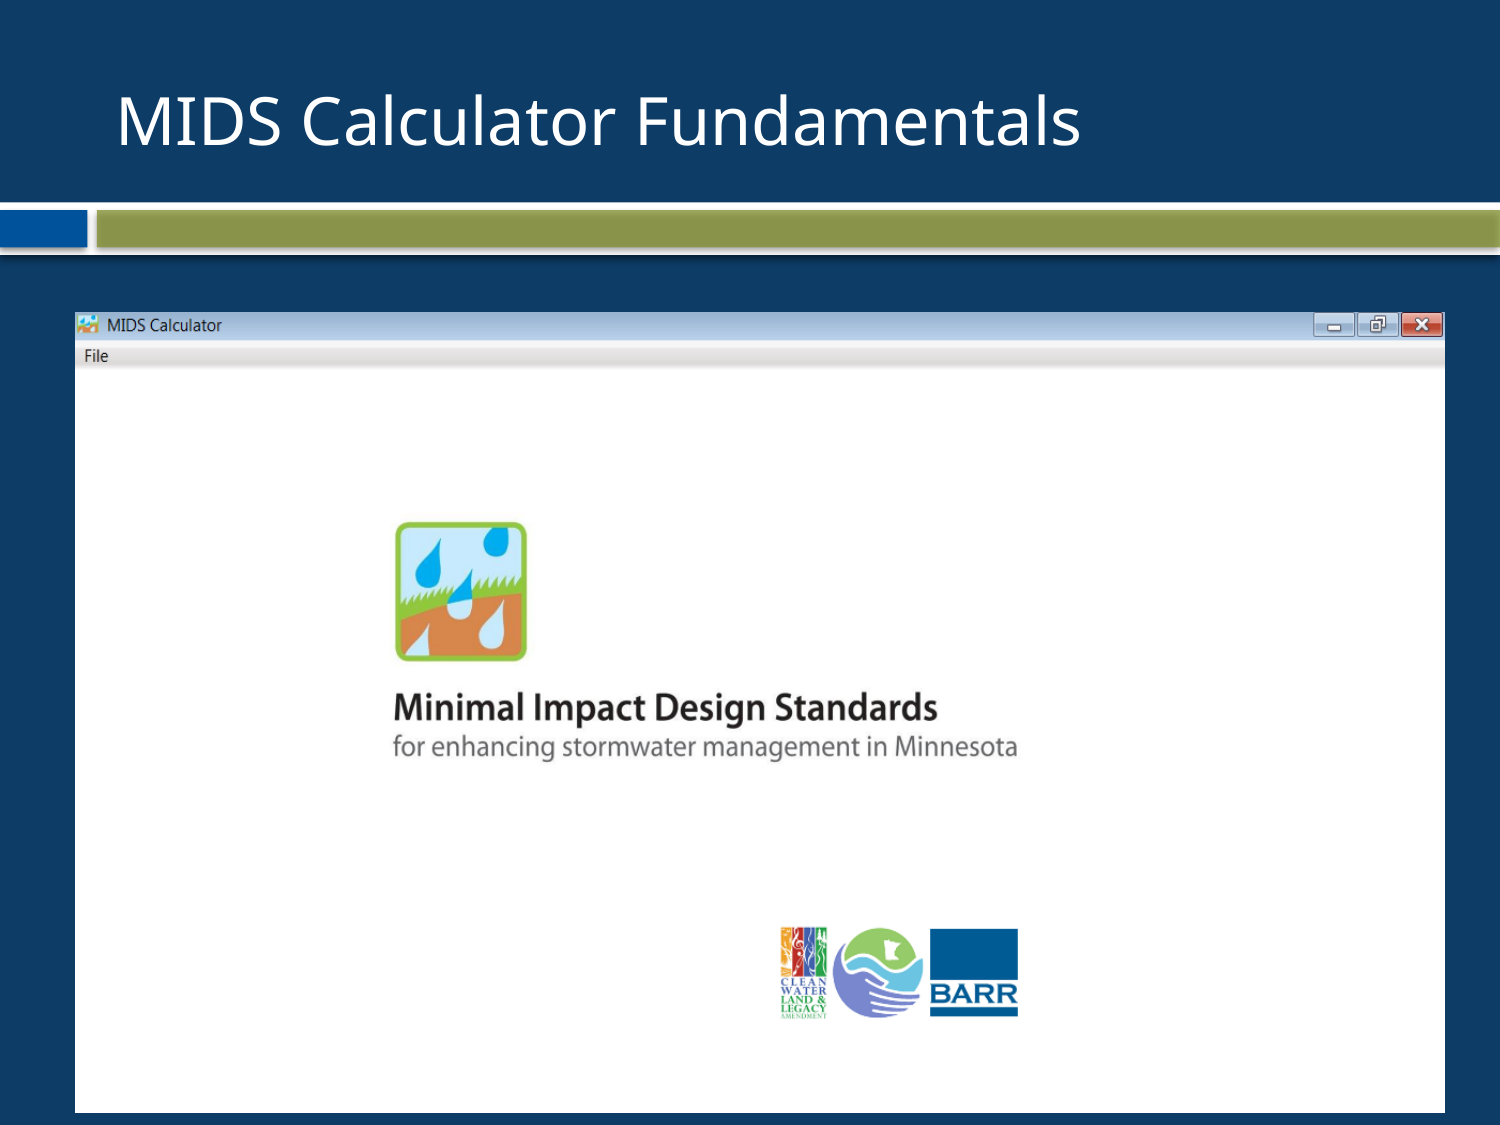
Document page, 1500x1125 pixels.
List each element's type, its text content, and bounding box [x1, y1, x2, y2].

title MIDS Calculator Fundamentals [100, 37, 1438, 200]
picture [74, 312, 1445, 1113]
